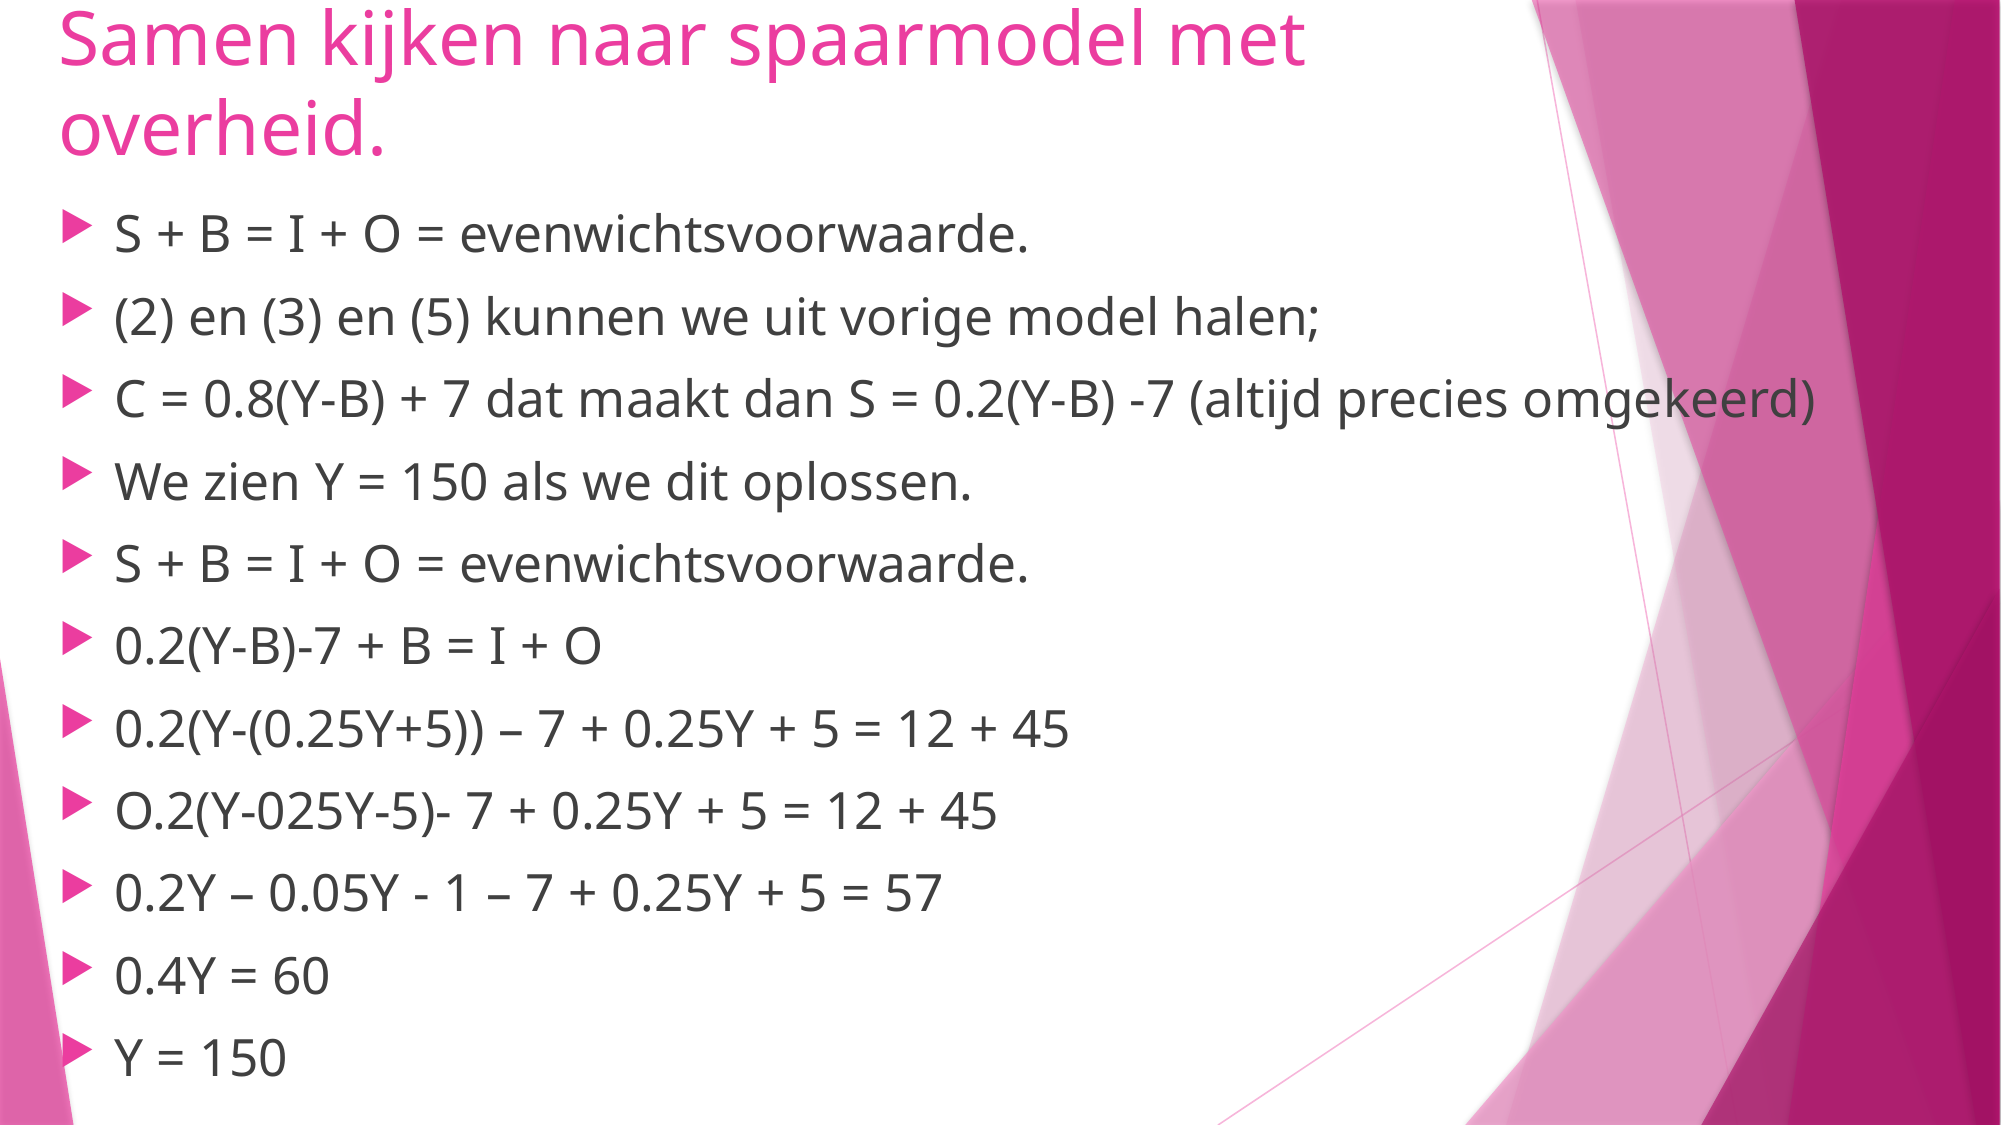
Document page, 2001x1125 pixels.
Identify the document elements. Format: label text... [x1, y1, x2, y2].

list S + B = I + O = evenwichtsvoorwaarde. (2) en (3) en (5) kunnen we uit vorige model halen; C = 0.8(Y-B) + 7 dat maakt dan S = 0.2(Y-B) -7 (altijd precies omgekeerd) We zien Y = 150 als we dit oplossen. S + B = I + O = evenwichtsvoorwaarde. 0.2(Y-B)-7 + B = I + O 0.2(Y-(0.25Y+5)) – 7 + 0.25Y + 5 = 12 + 45 O.2(Y-025Y-5)- 7 + 0.25Y + 5 = 12 + 45 0.2Y – 0.05Y - 1 – 7 + 0.25Y + 5 = 57 0.4Y = 60 Y = 150 [43, 193, 1884, 1100]
title Samen kijken naar spaarmodel met overheid. [43, 0, 1522, 193]
